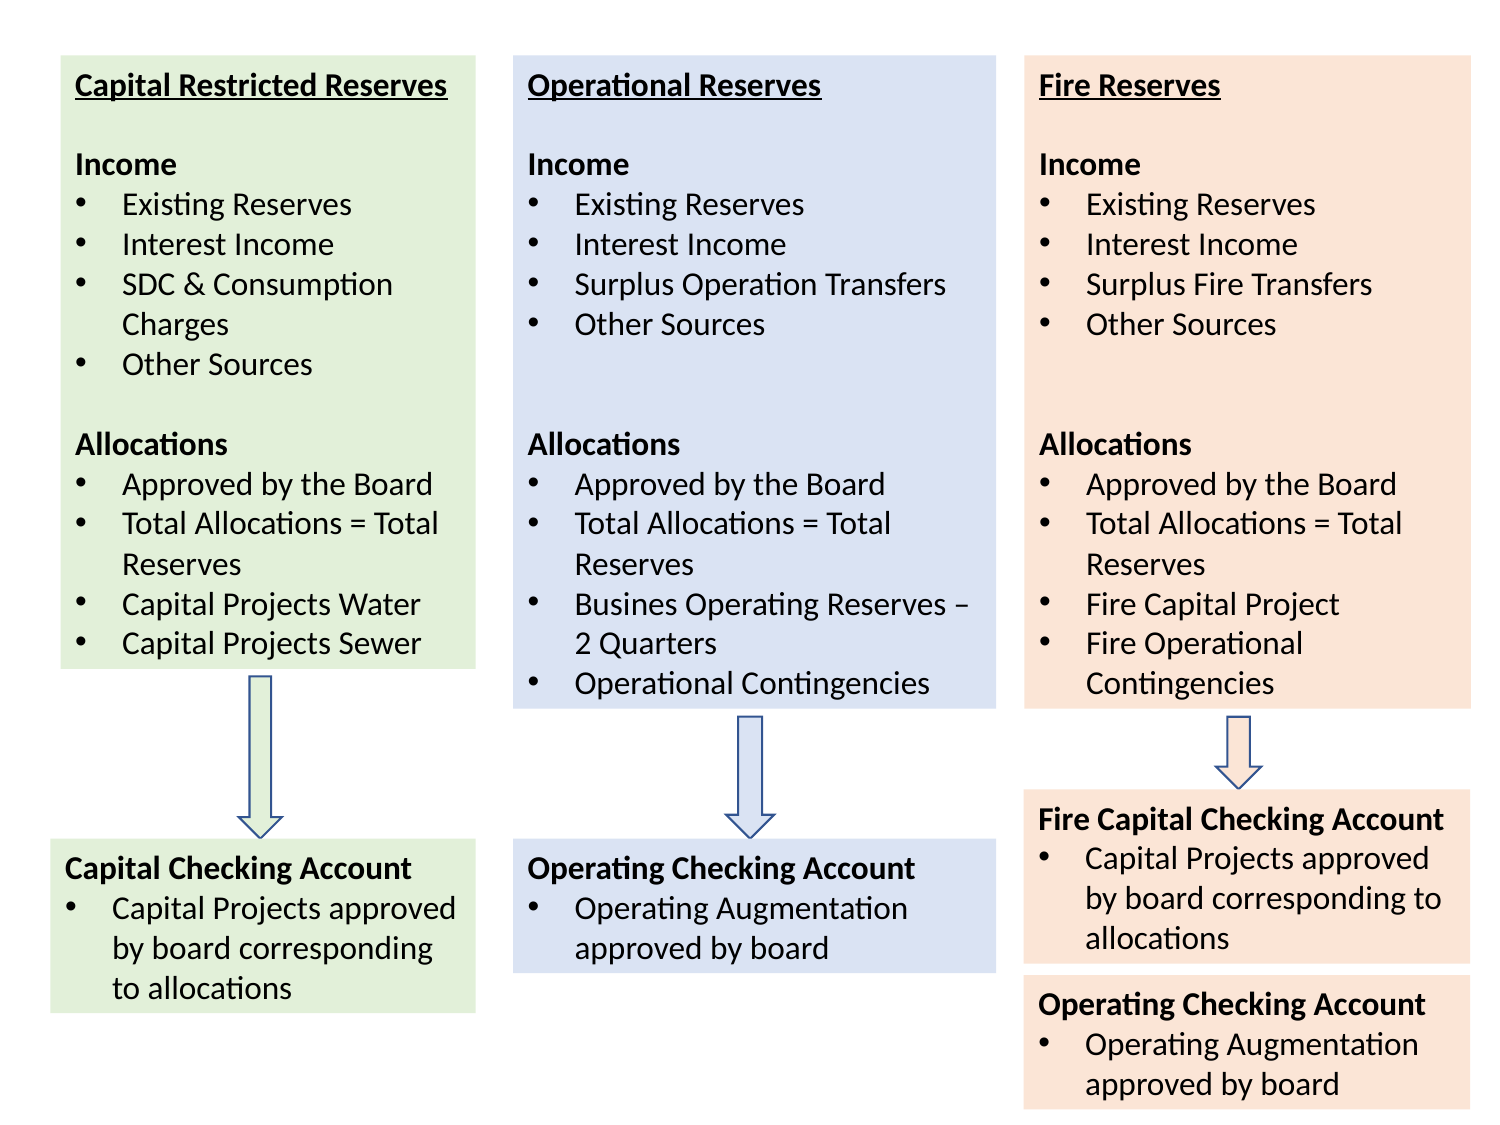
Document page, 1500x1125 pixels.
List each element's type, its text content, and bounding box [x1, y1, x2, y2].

text_box Operating Checking Account Operating Augmentation approved by board [1023, 975, 1471, 1110]
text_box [512, 55, 997, 975]
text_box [50, 55, 476, 1016]
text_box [1023, 55, 1471, 966]
